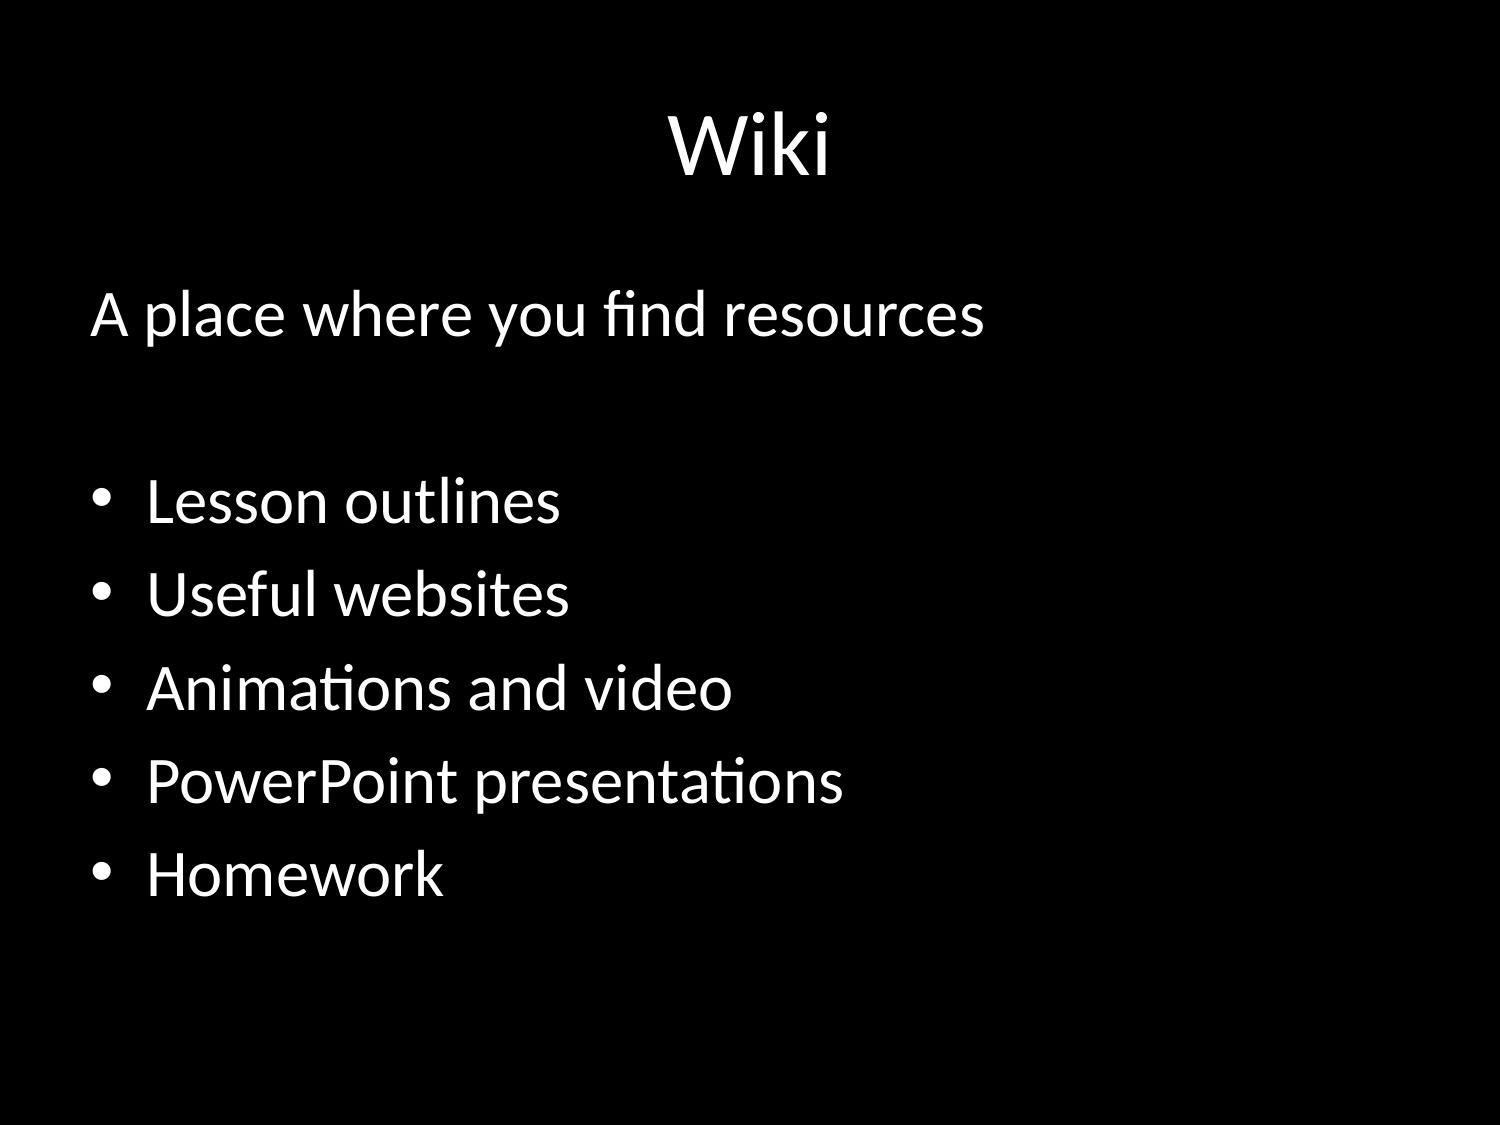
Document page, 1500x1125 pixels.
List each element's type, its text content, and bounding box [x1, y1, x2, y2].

title Wiki [75, 45, 1425, 233]
list A place where you find resources Lesson outlines Useful websites Animations and video PowerPoint presentations Homework [75, 262, 1425, 1005]
